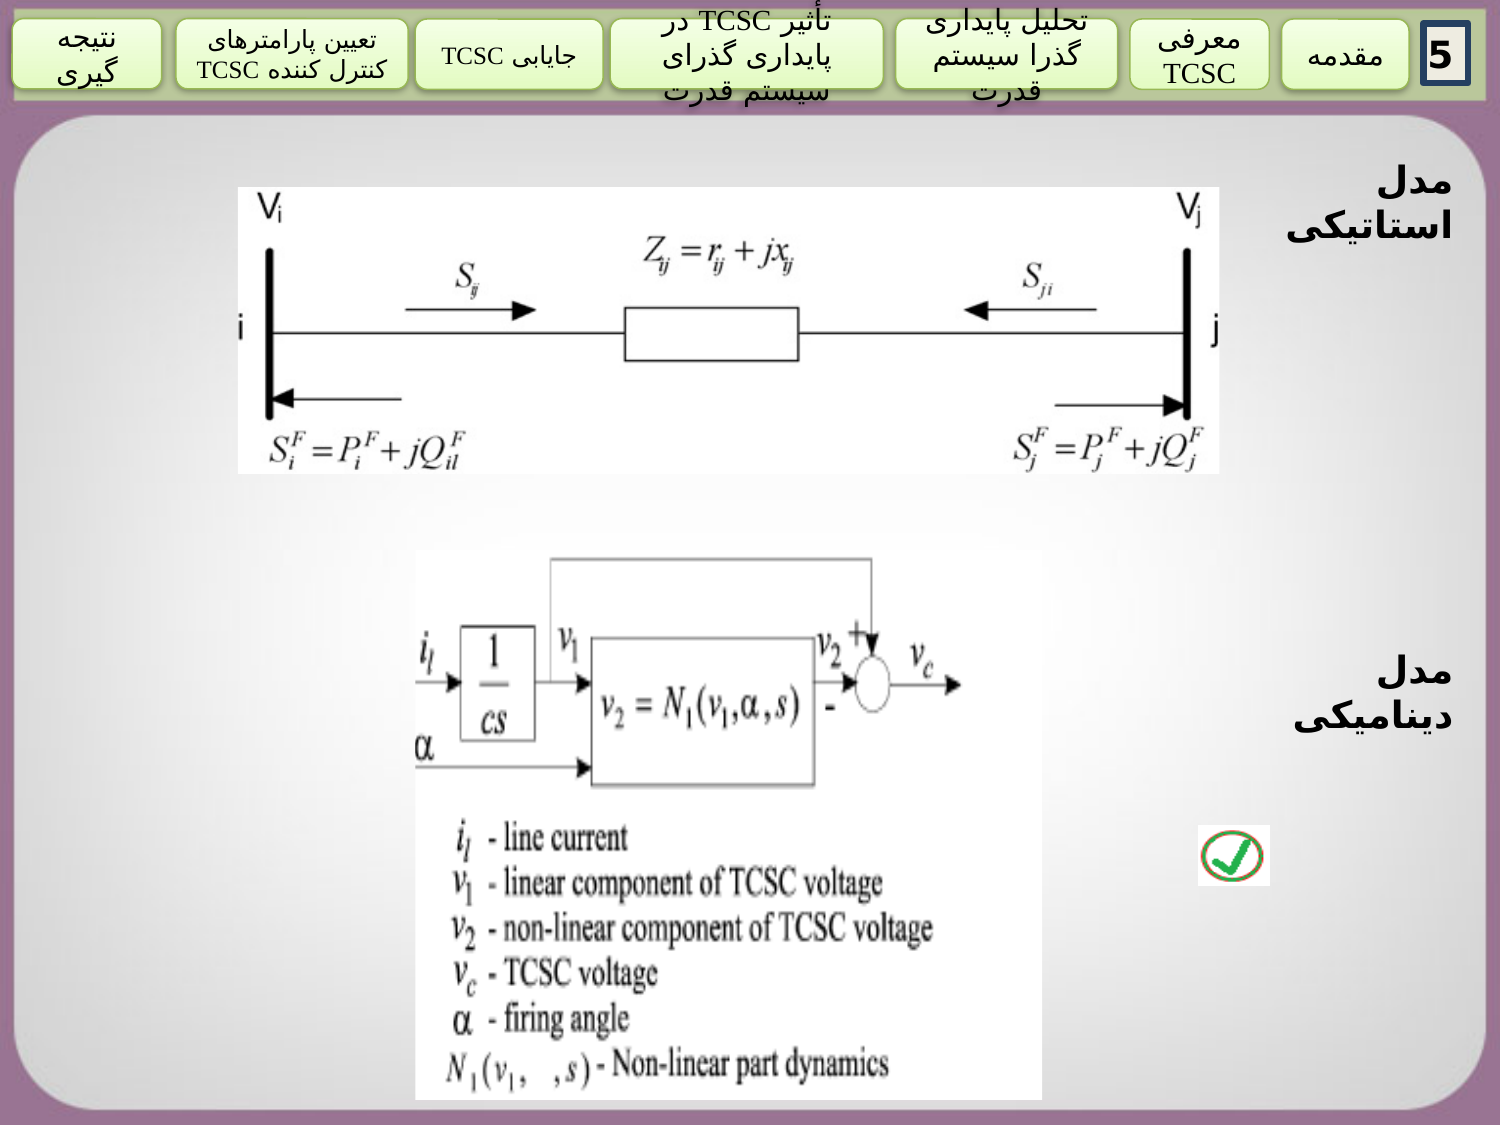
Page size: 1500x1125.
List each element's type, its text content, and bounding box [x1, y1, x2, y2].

picture [0, 0, 1500, 1125]
text_box مقدمه [1280, 18, 1410, 91]
text_box نتیجه گیری [11, 17, 163, 90]
text_box 5 [1423, 23, 1468, 84]
text_box مدل دینامیکی [1246, 638, 1469, 744]
text_box تأثیر TCSC در پایداری گذرای سیستم قدرت [609, 17, 885, 90]
text_box مدل استاتیکی [1246, 148, 1469, 254]
text_box جایابی TCSC [414, 18, 604, 91]
text_box تحلیل پایداری گذرا سیستم قدرت [894, 17, 1119, 90]
text_box معرفی TCSC [1129, 18, 1271, 91]
text_box تعیین پارامترهای کنترل کننده TCSC [175, 17, 410, 90]
